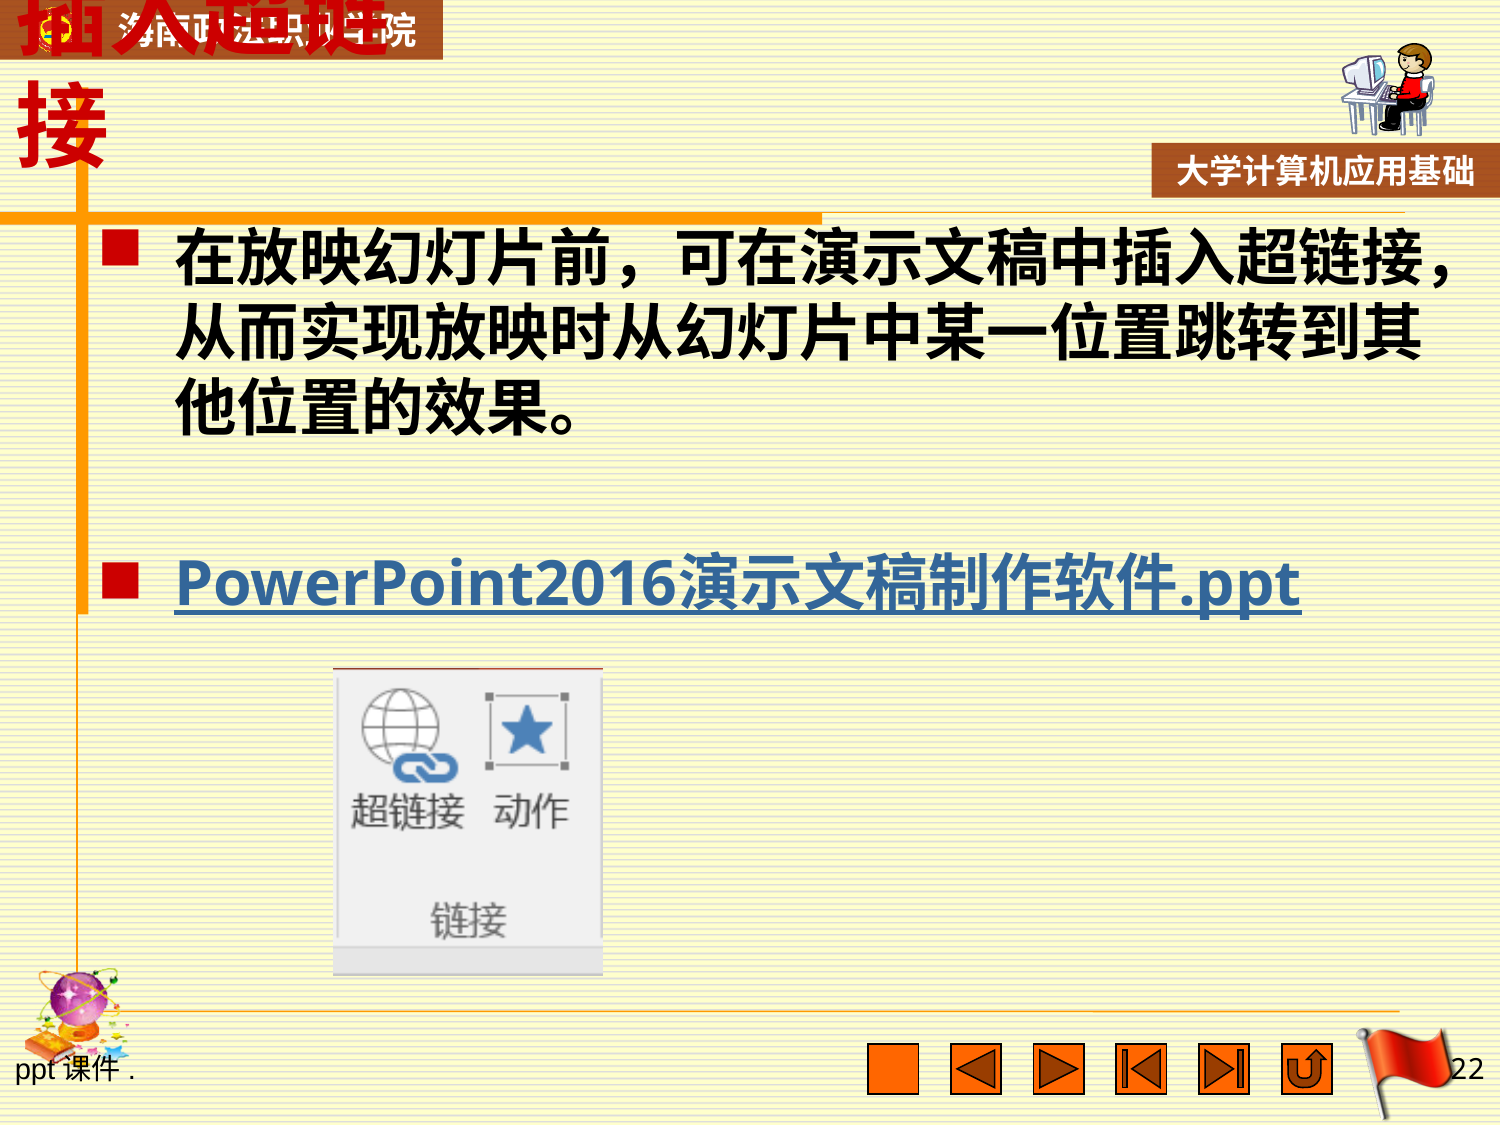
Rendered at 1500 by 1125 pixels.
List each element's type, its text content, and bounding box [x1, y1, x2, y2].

picture [0, 225, 1500, 1125]
footer ppt课件. [0, 1042, 475, 1103]
slide_number 22 [1149, 1042, 1500, 1103]
list 在放映幻灯片前，可在演示文稿中插入超链接，从而实现放映时从幻灯片中某一位置跳转到其他位置的效果。 PowerPoint2016演示文稿制作软件.ppt [82, 210, 1500, 1003]
picture [0, 188, 76, 212]
picture [333, 668, 603, 976]
picture [89, 0, 1500, 210]
title 插入超链接 [0, 0, 499, 188]
